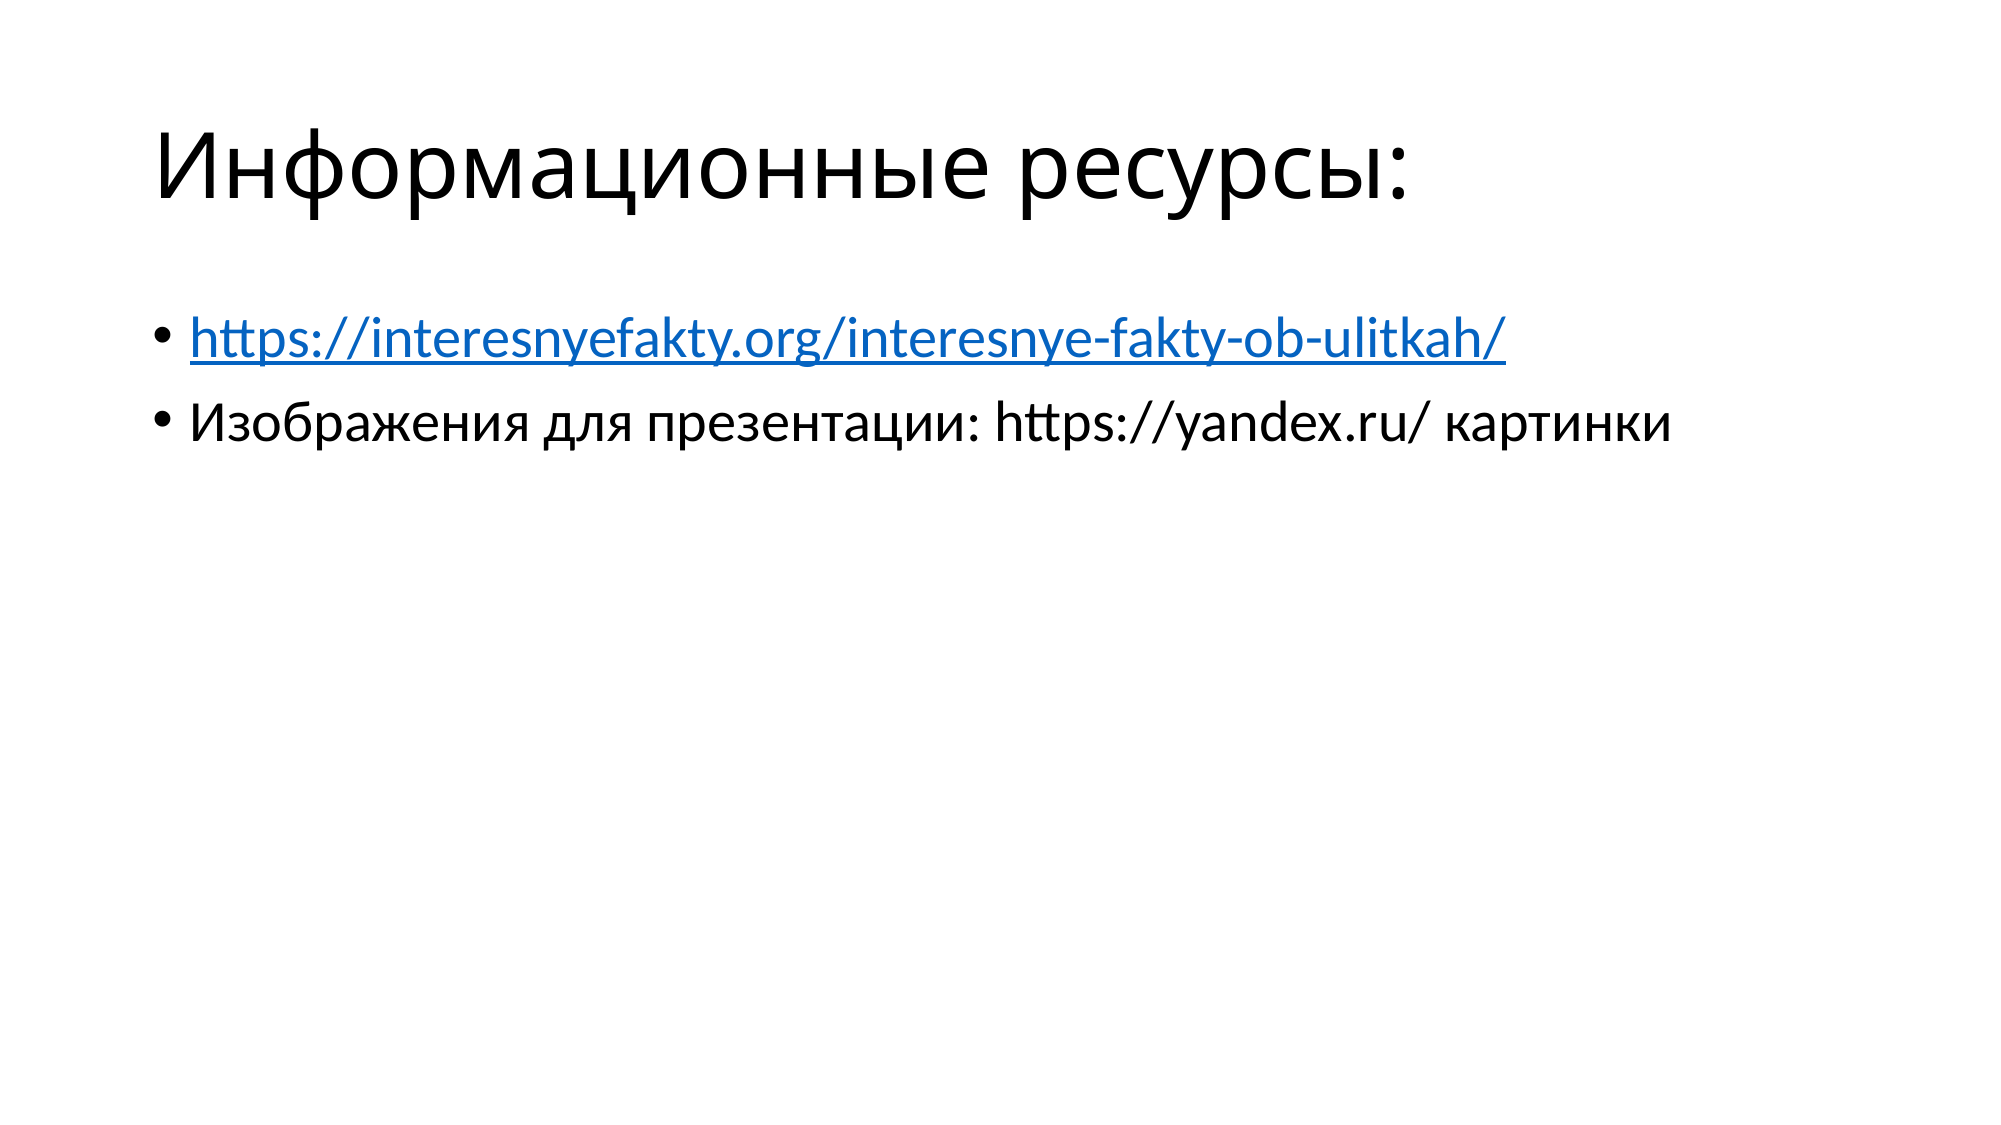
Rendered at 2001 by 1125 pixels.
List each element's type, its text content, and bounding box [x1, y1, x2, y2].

title Информационные ресурсы: [137, 59, 1863, 278]
list https://interesnyefakty.org/interesnye-fakty-ob-ulitkah/ Изображения для презентации: https://yandex.ru/ картинки [137, 299, 1863, 1014]
